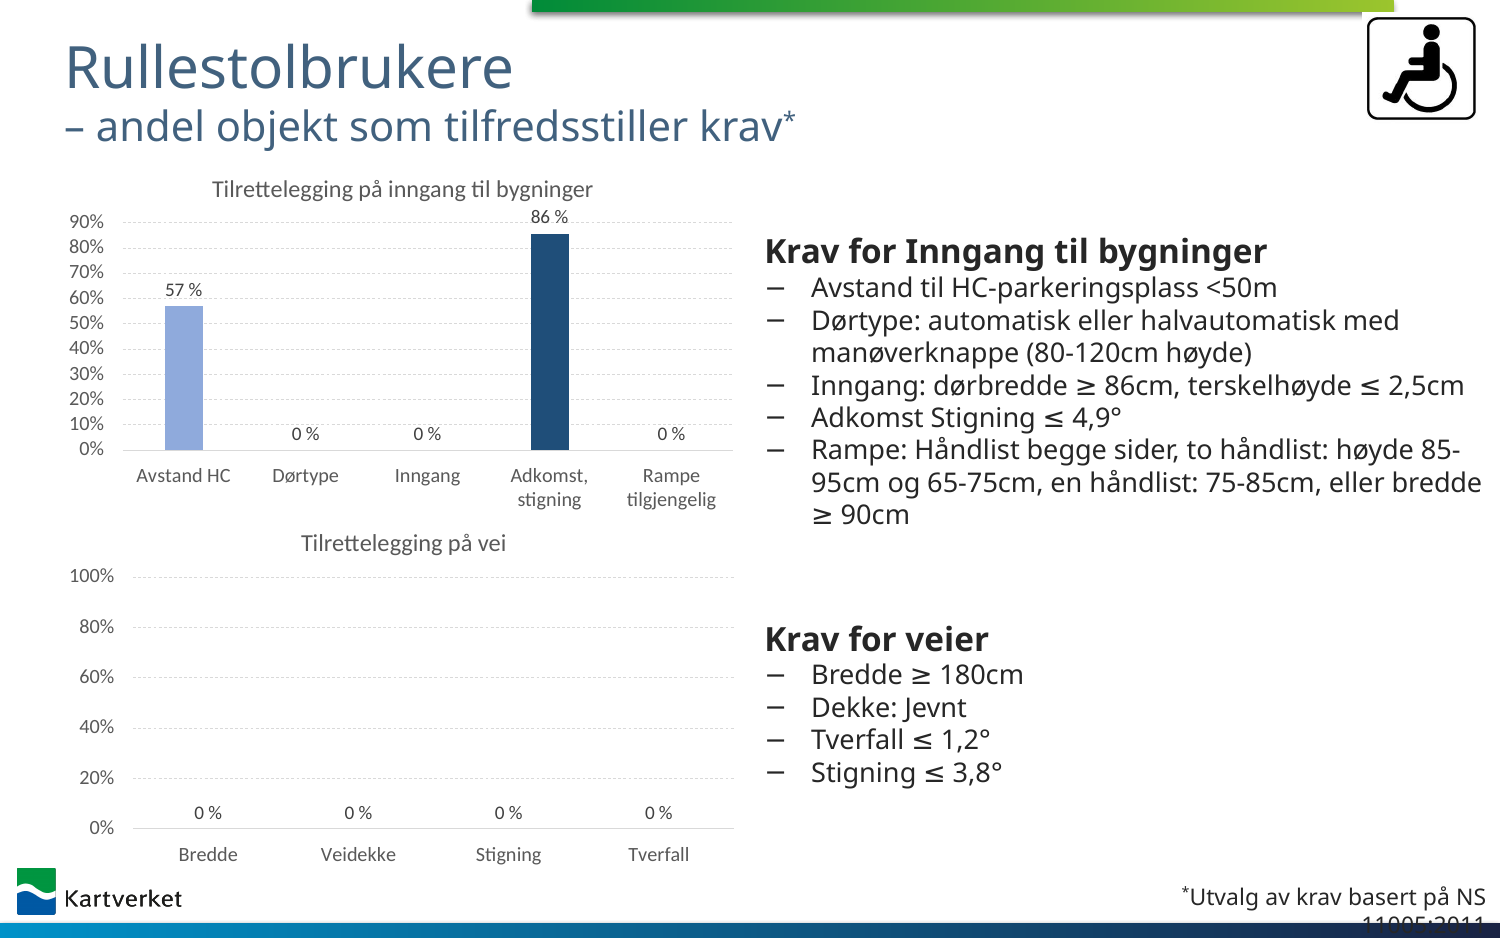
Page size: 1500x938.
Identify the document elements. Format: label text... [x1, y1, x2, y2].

text_box *Utvalg av krav basert på NS 11005:2011 [1068, 873, 1500, 938]
text_box Krav for Inngang til bygninger Avstand til HC-parkeringsplass <50m Dørtype: automatisk eller halvautomatisk med manøverknappe (80-120cm høyde) Inngang: dørbredde ≥ 86cm, terskelhøyde ≤ 2,5cm Adkomst Stigning ≤ 4,9° Rampe: Håndlist begge sider, to håndlist: høyde 85-95cm og 65-75cm, en håndlist: 75-85cm, eller bredde ≥ 90cm [749, 223, 1500, 538]
picture [62, 166, 744, 519]
text_box Krav for veier Bredde ≥ 180cm Dekke: Jevnt Tverfall ≤ 1,2° Stigning ≤ 3,8° [749, 610, 1500, 795]
picture [62, 520, 746, 874]
text_box Rullestolbrukere – andel objekt som tilfredsstiller krav* [49, 25, 1431, 158]
picture [1362, 12, 1481, 126]
